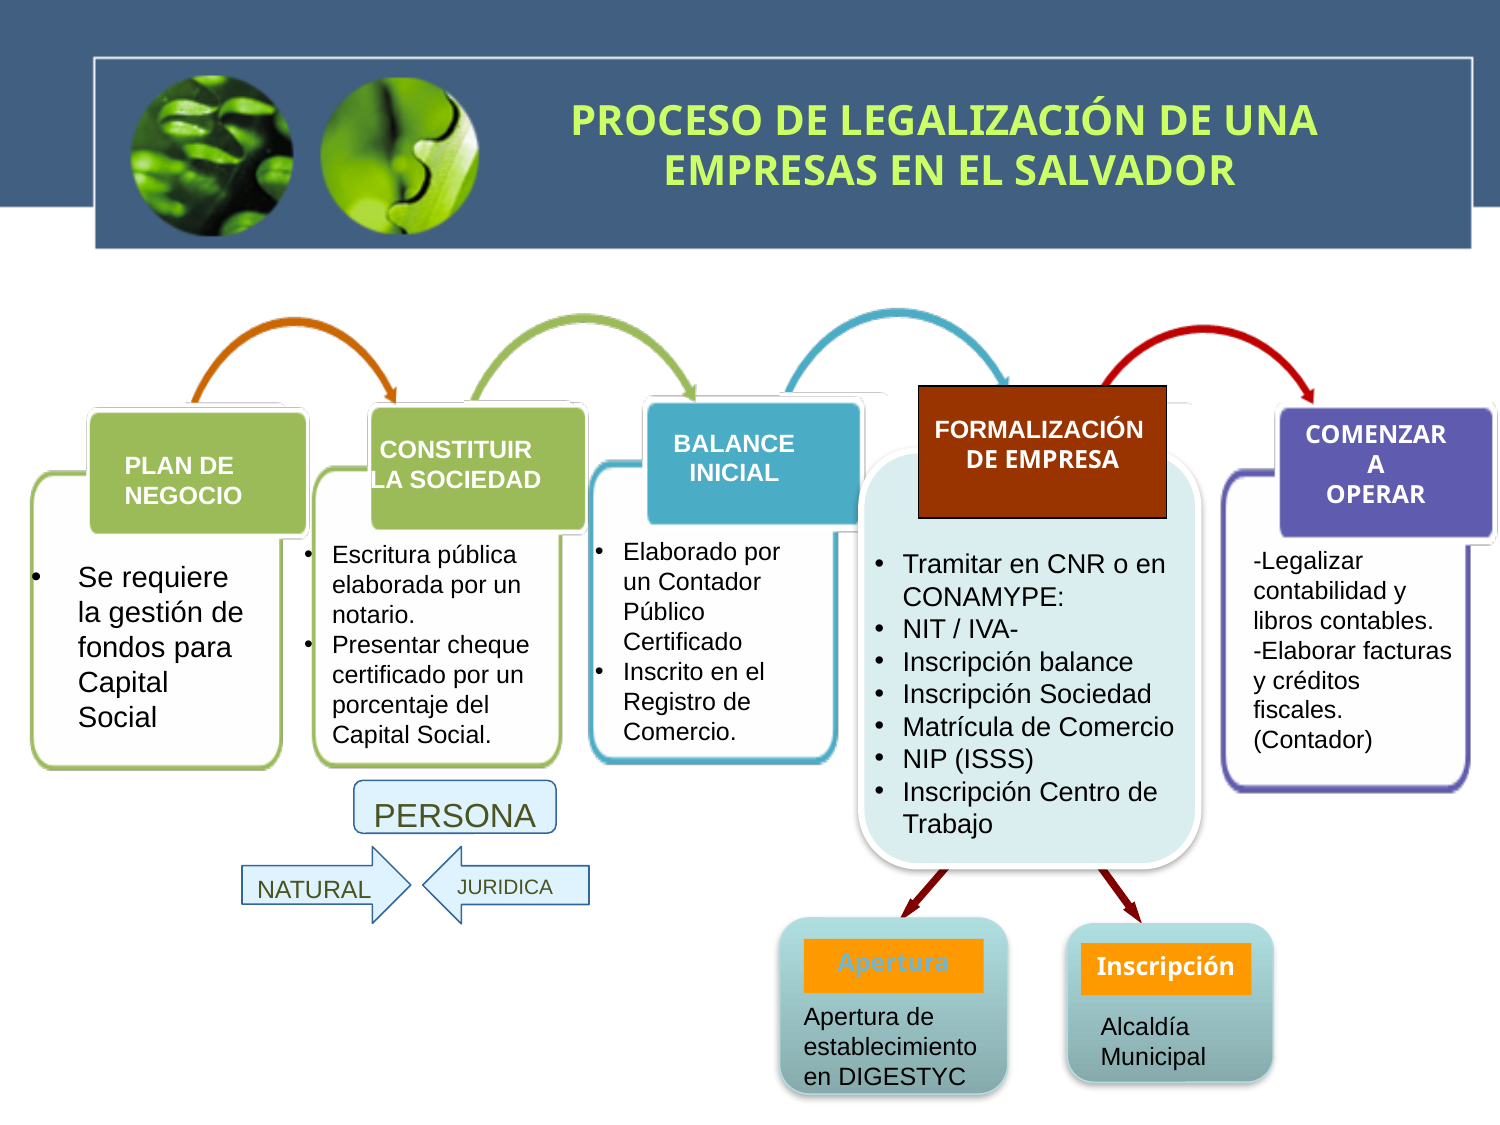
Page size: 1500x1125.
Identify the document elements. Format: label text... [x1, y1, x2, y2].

title PROCESO DE LEGALIZACIÓN DE UNA EMPRESAS EN EL SALVADOR [353, 30, 1500, 256]
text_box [15, 301, 1500, 1100]
picture [0, 0, 1500, 1125]
